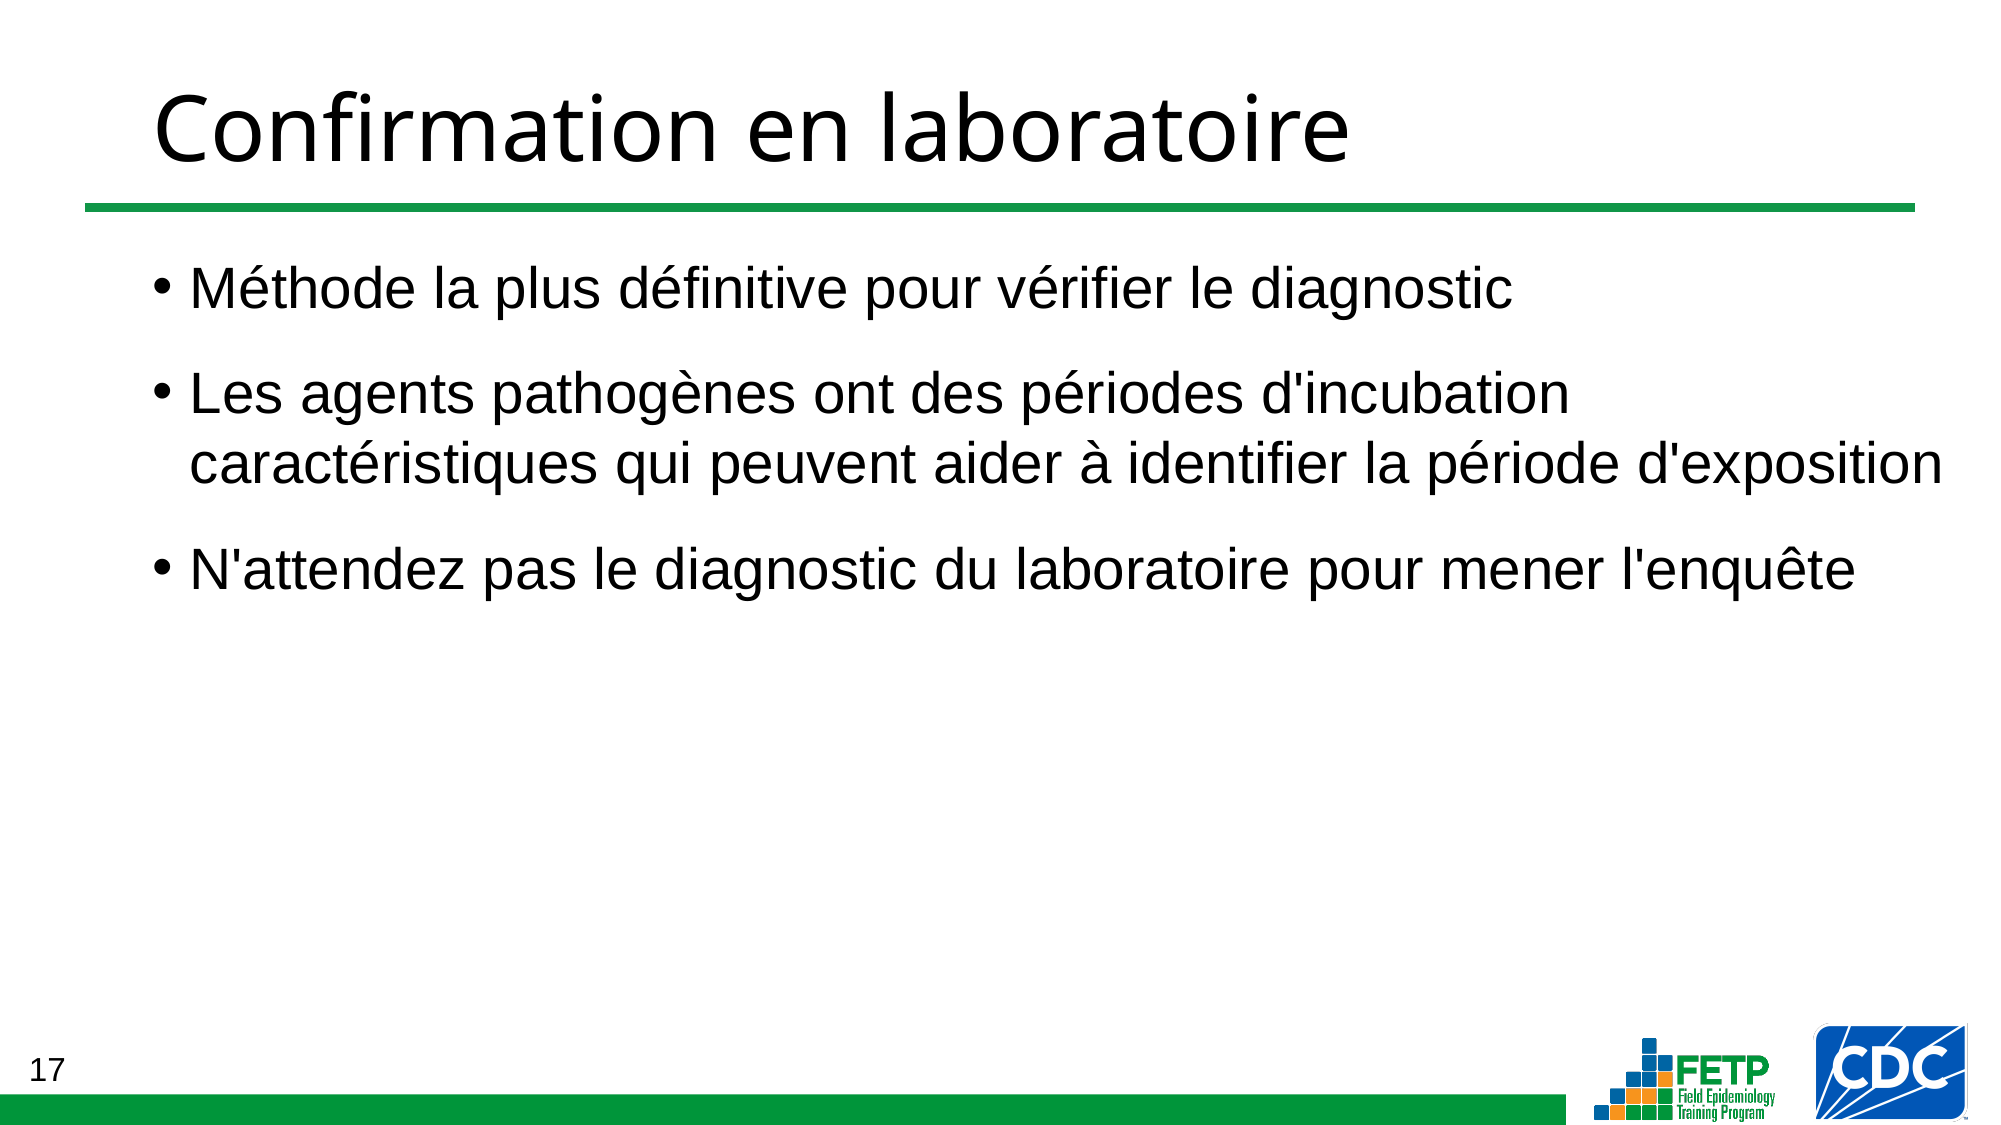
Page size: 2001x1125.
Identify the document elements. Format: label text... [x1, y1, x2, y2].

title Confirmation en laboratoire [137, 75, 1863, 207]
list Méthode la plus définitive pour vérifier le diagnostic Les agents pathogènes ont des périodes d'incubation caractéristiques qui peuvent aider à identifier la période d'exposition N'attendez pas le diagnostic du laboratoire pour mener l'enquête [137, 242, 1977, 1004]
picture [1813, 1023, 1968, 1122]
picture [1594, 1038, 1775, 1122]
